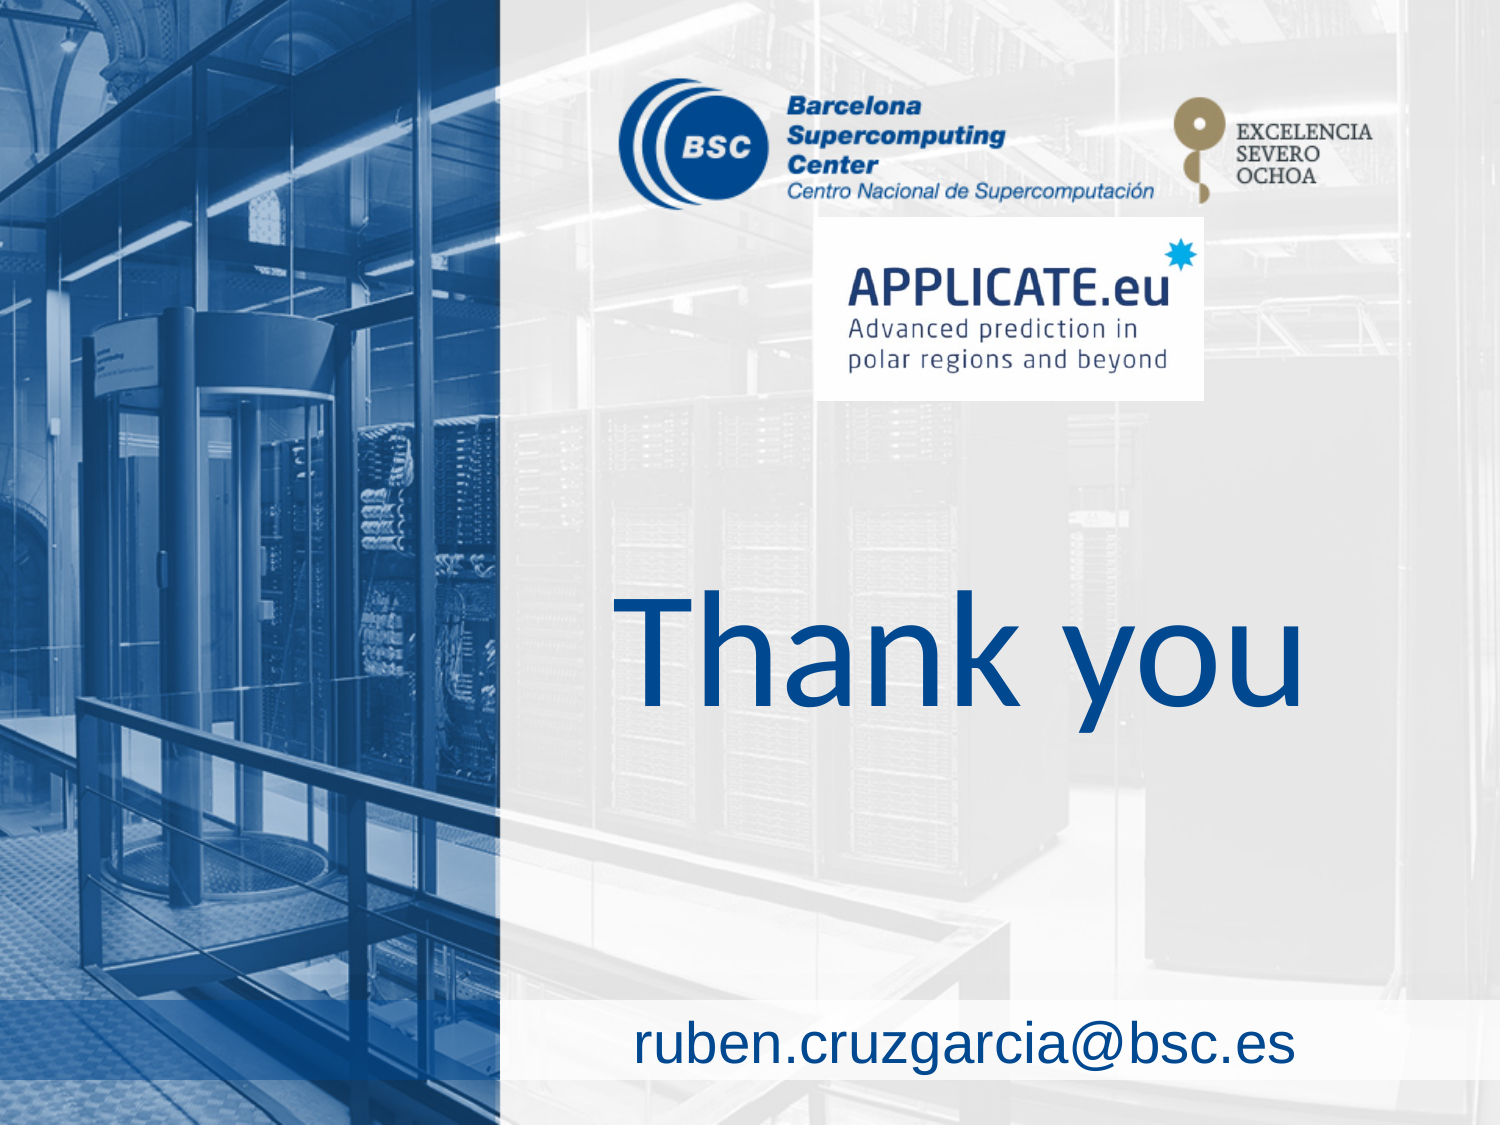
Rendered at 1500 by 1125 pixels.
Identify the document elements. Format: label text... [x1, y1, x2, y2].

picture [0, 0, 1500, 1125]
subtitle ruben.cruzgarcia@bsc.es [591, 1001, 1341, 1078]
title Thank you [567, 406, 1393, 899]
